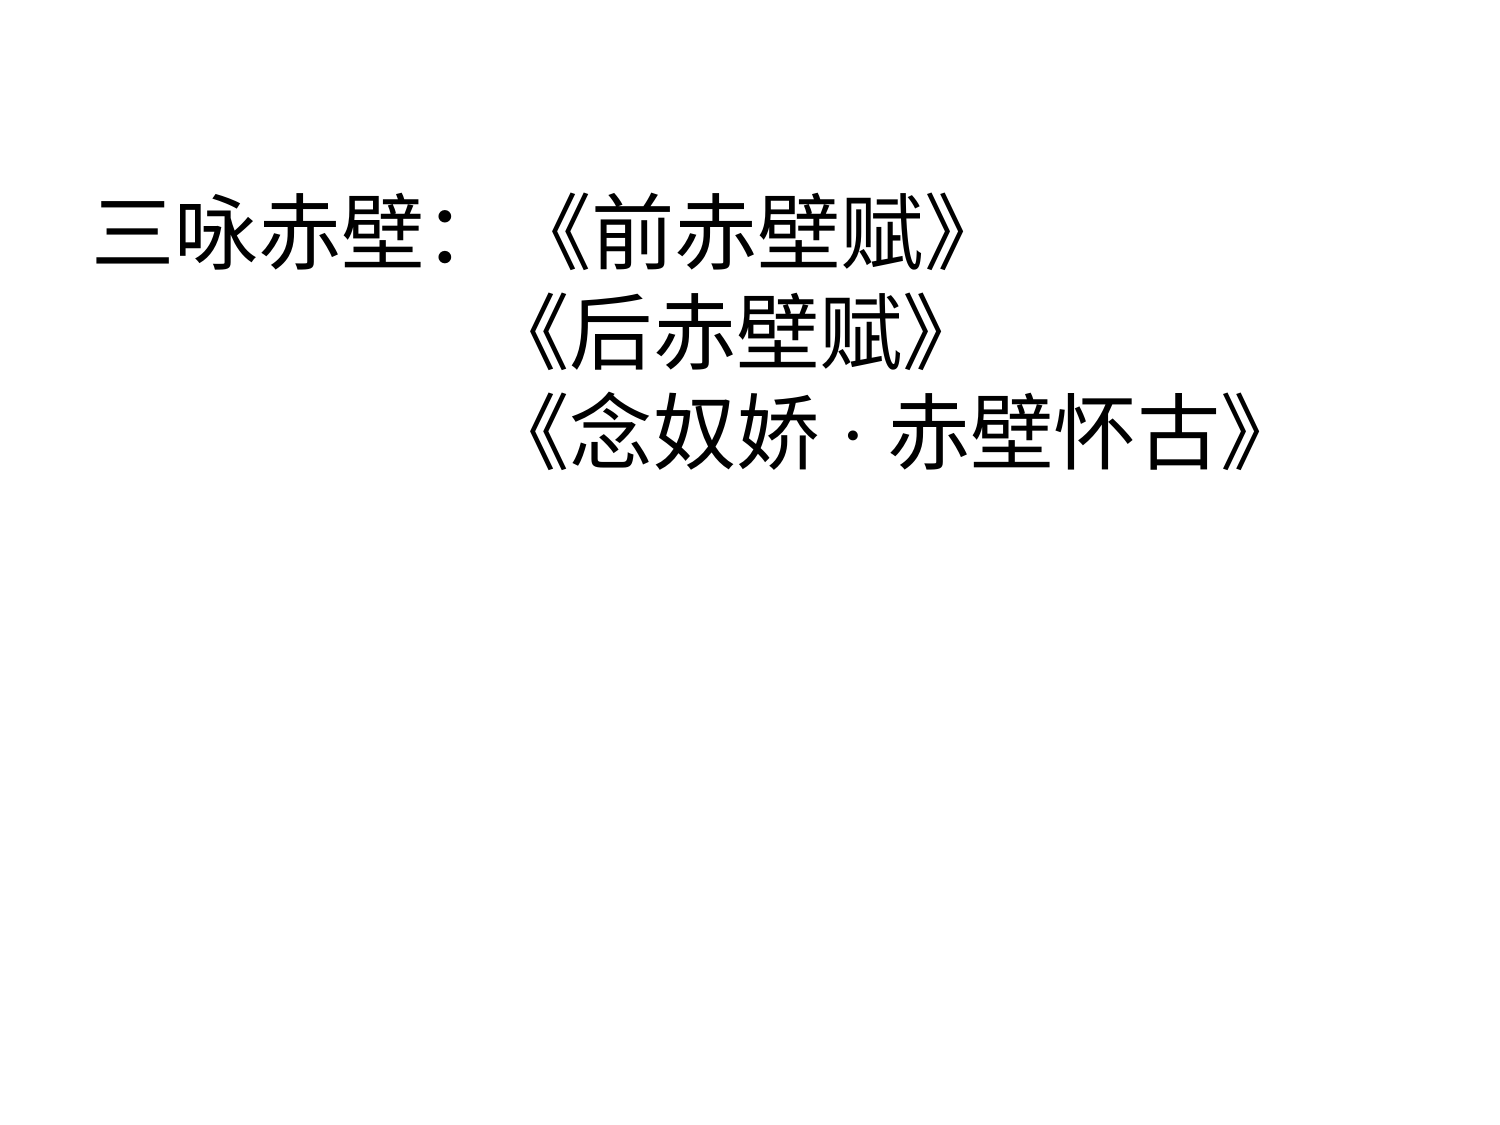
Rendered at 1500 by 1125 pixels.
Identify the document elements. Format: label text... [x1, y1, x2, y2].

text_box 三咏赤壁：《前赤壁赋》 《后赤壁赋》 《念奴娇·赤壁怀古》 [76, 172, 1424, 488]
